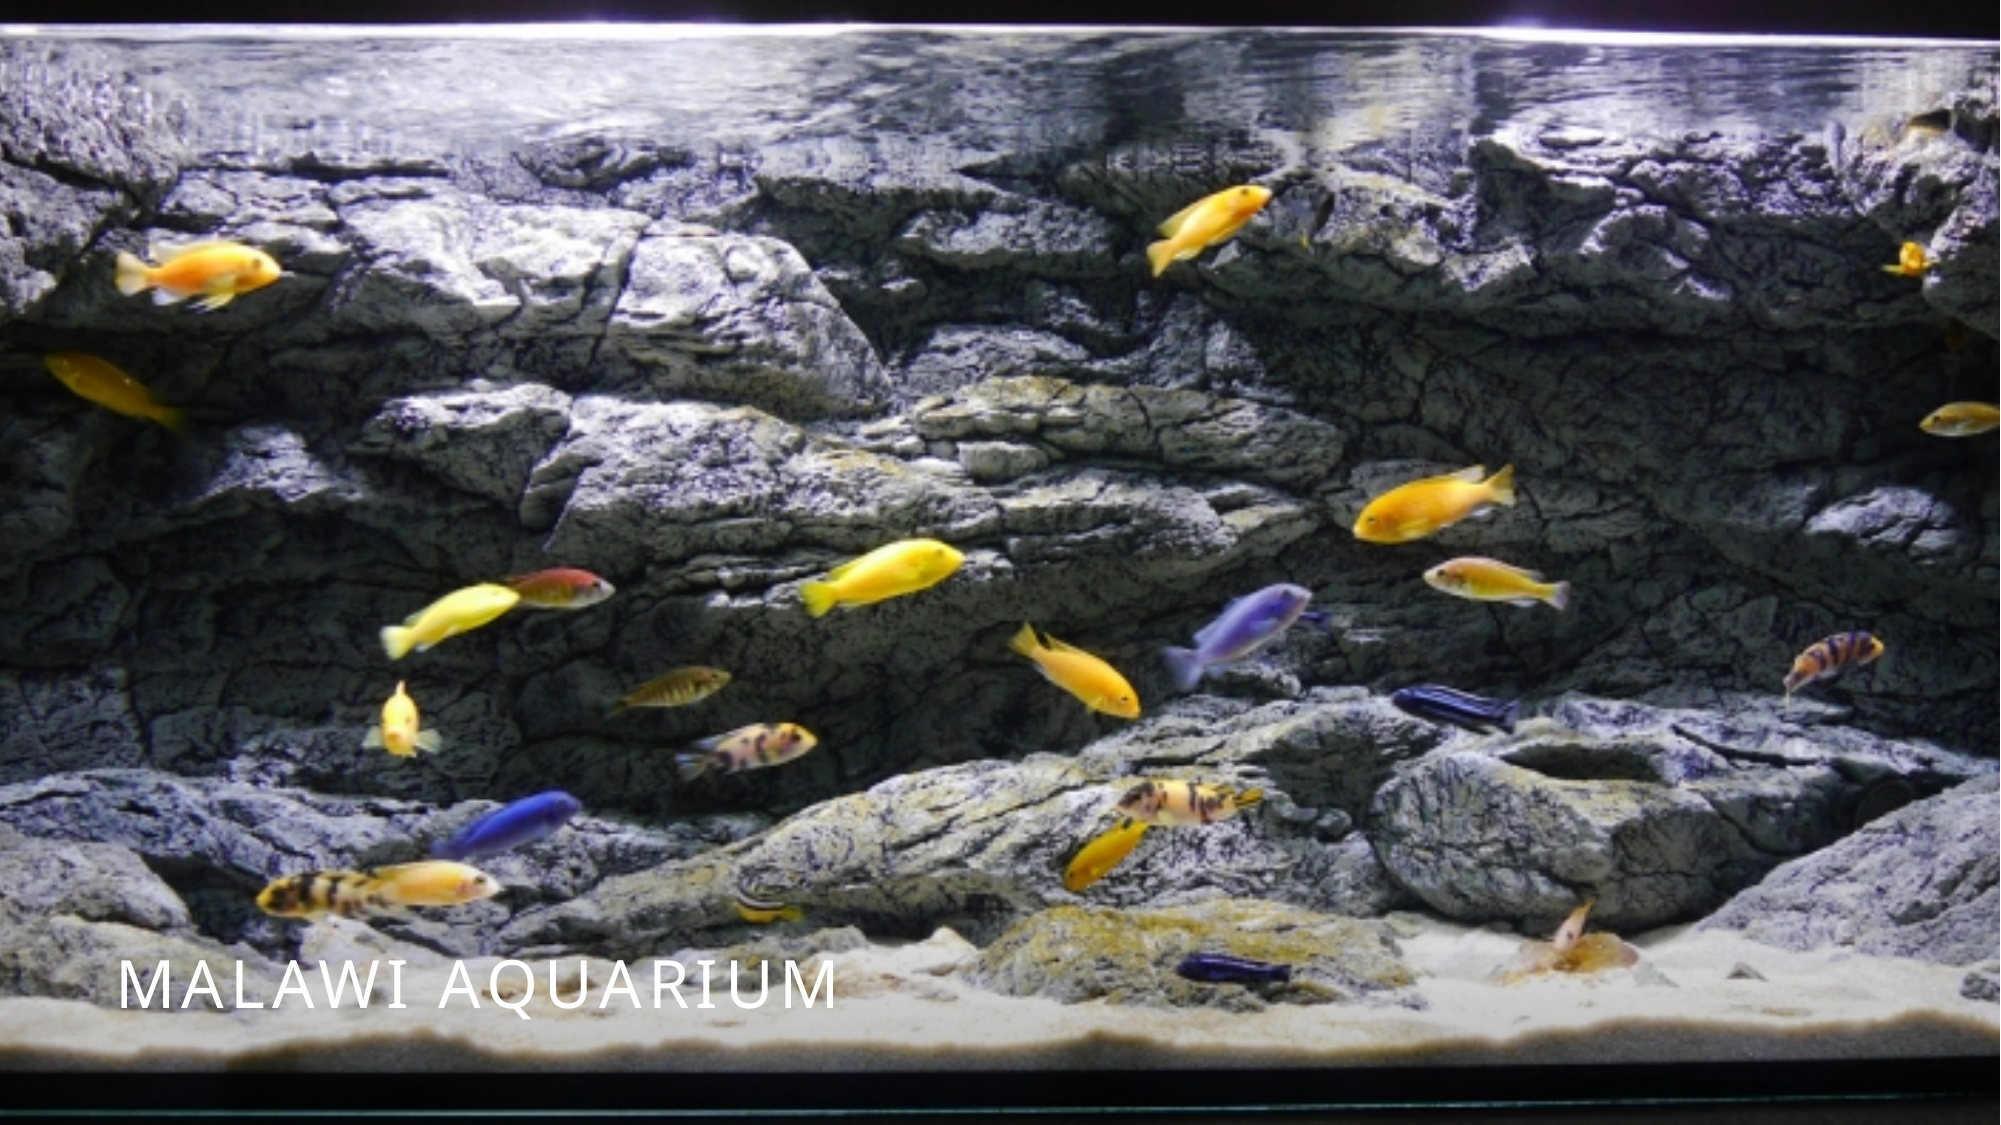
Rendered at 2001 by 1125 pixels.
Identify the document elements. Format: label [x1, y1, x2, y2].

list [0, 0, 2000, 1125]
